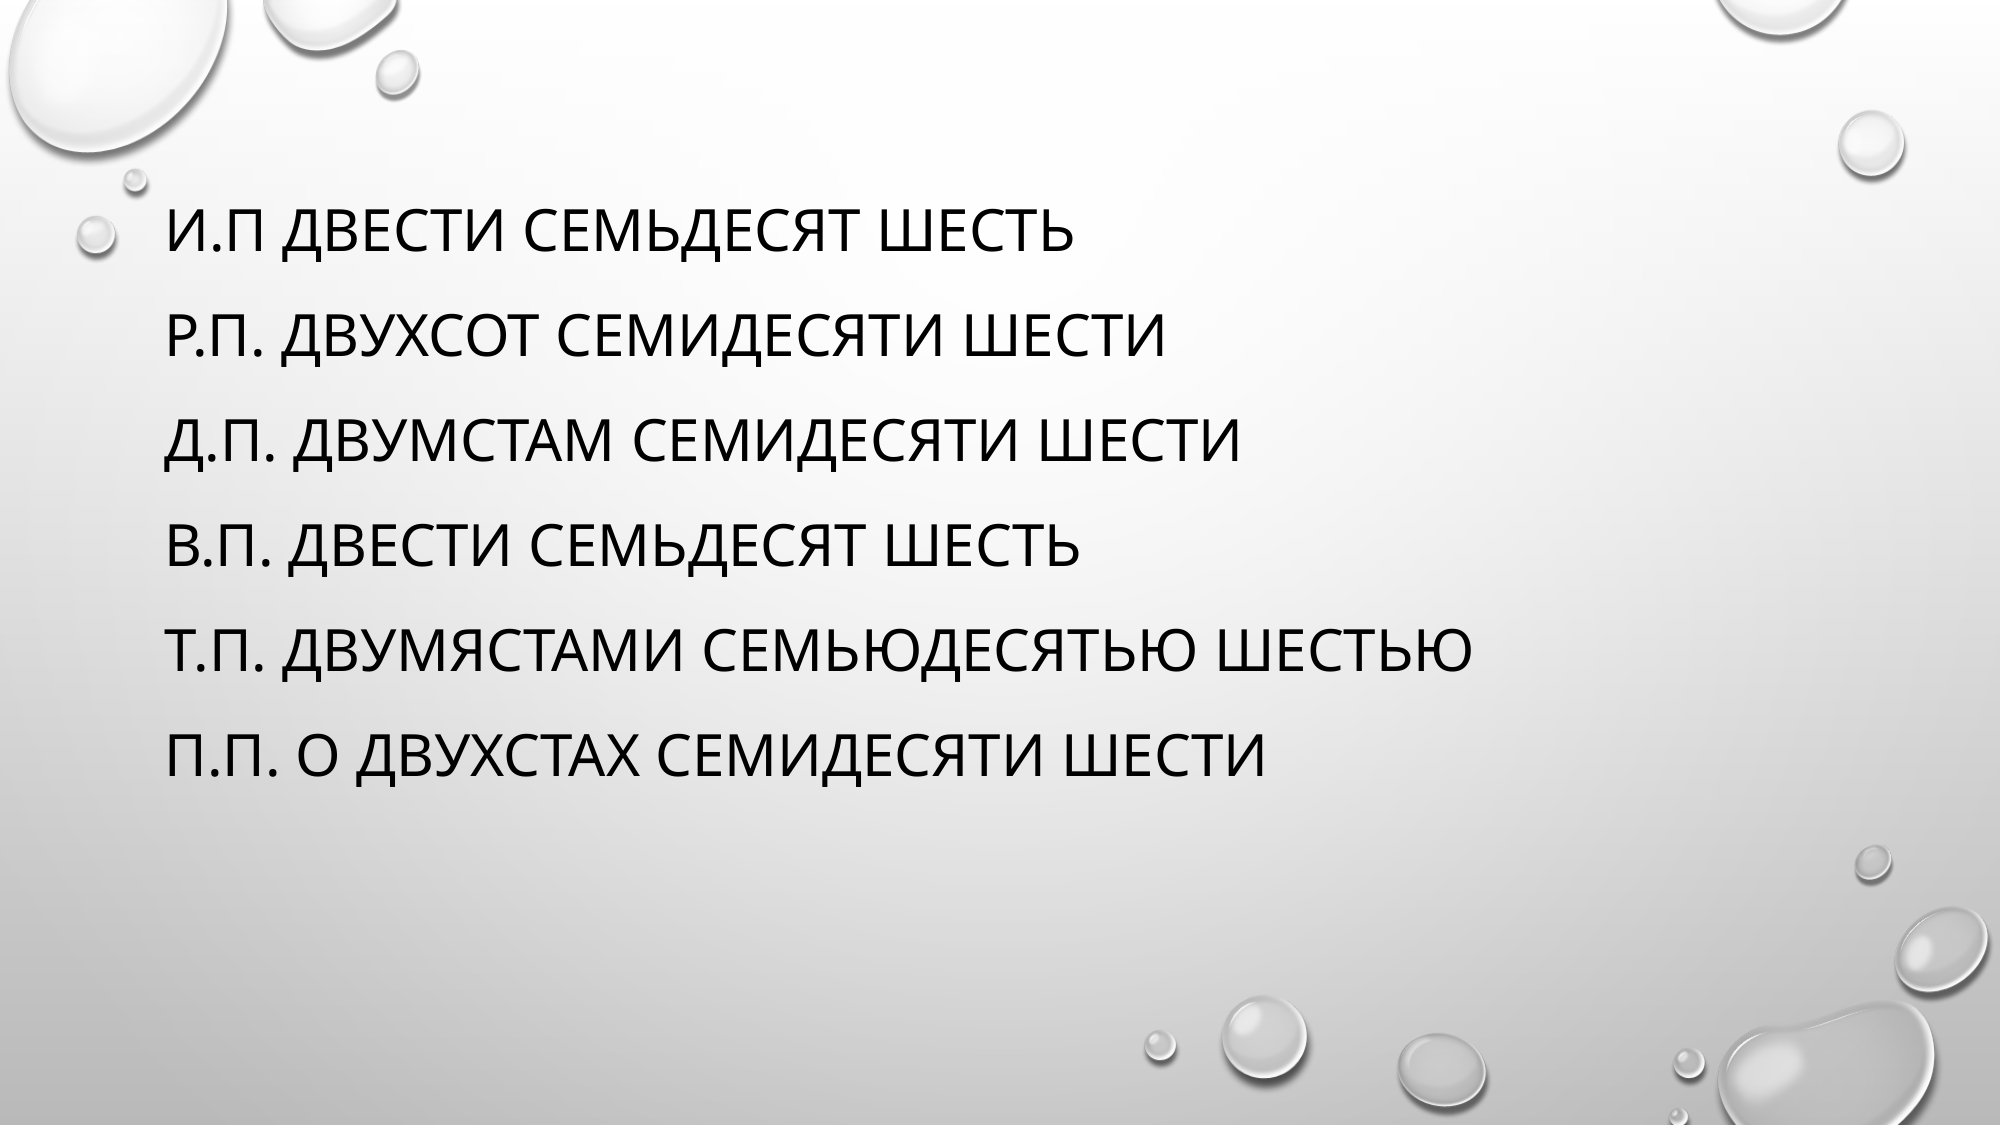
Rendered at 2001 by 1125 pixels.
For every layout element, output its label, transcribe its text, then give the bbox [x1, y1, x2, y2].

list И.п двести семьдесят шесть Р.п. двухсот семидесяти шести Д.п. двумстам семидесяти шести В.п. двести семьдесят шесть Т.п. двумястами семьюдесятью шестью П.п. о двухстах семидесяти шести [149, 172, 1850, 950]
picture [0, 0, 2000, 1125]
